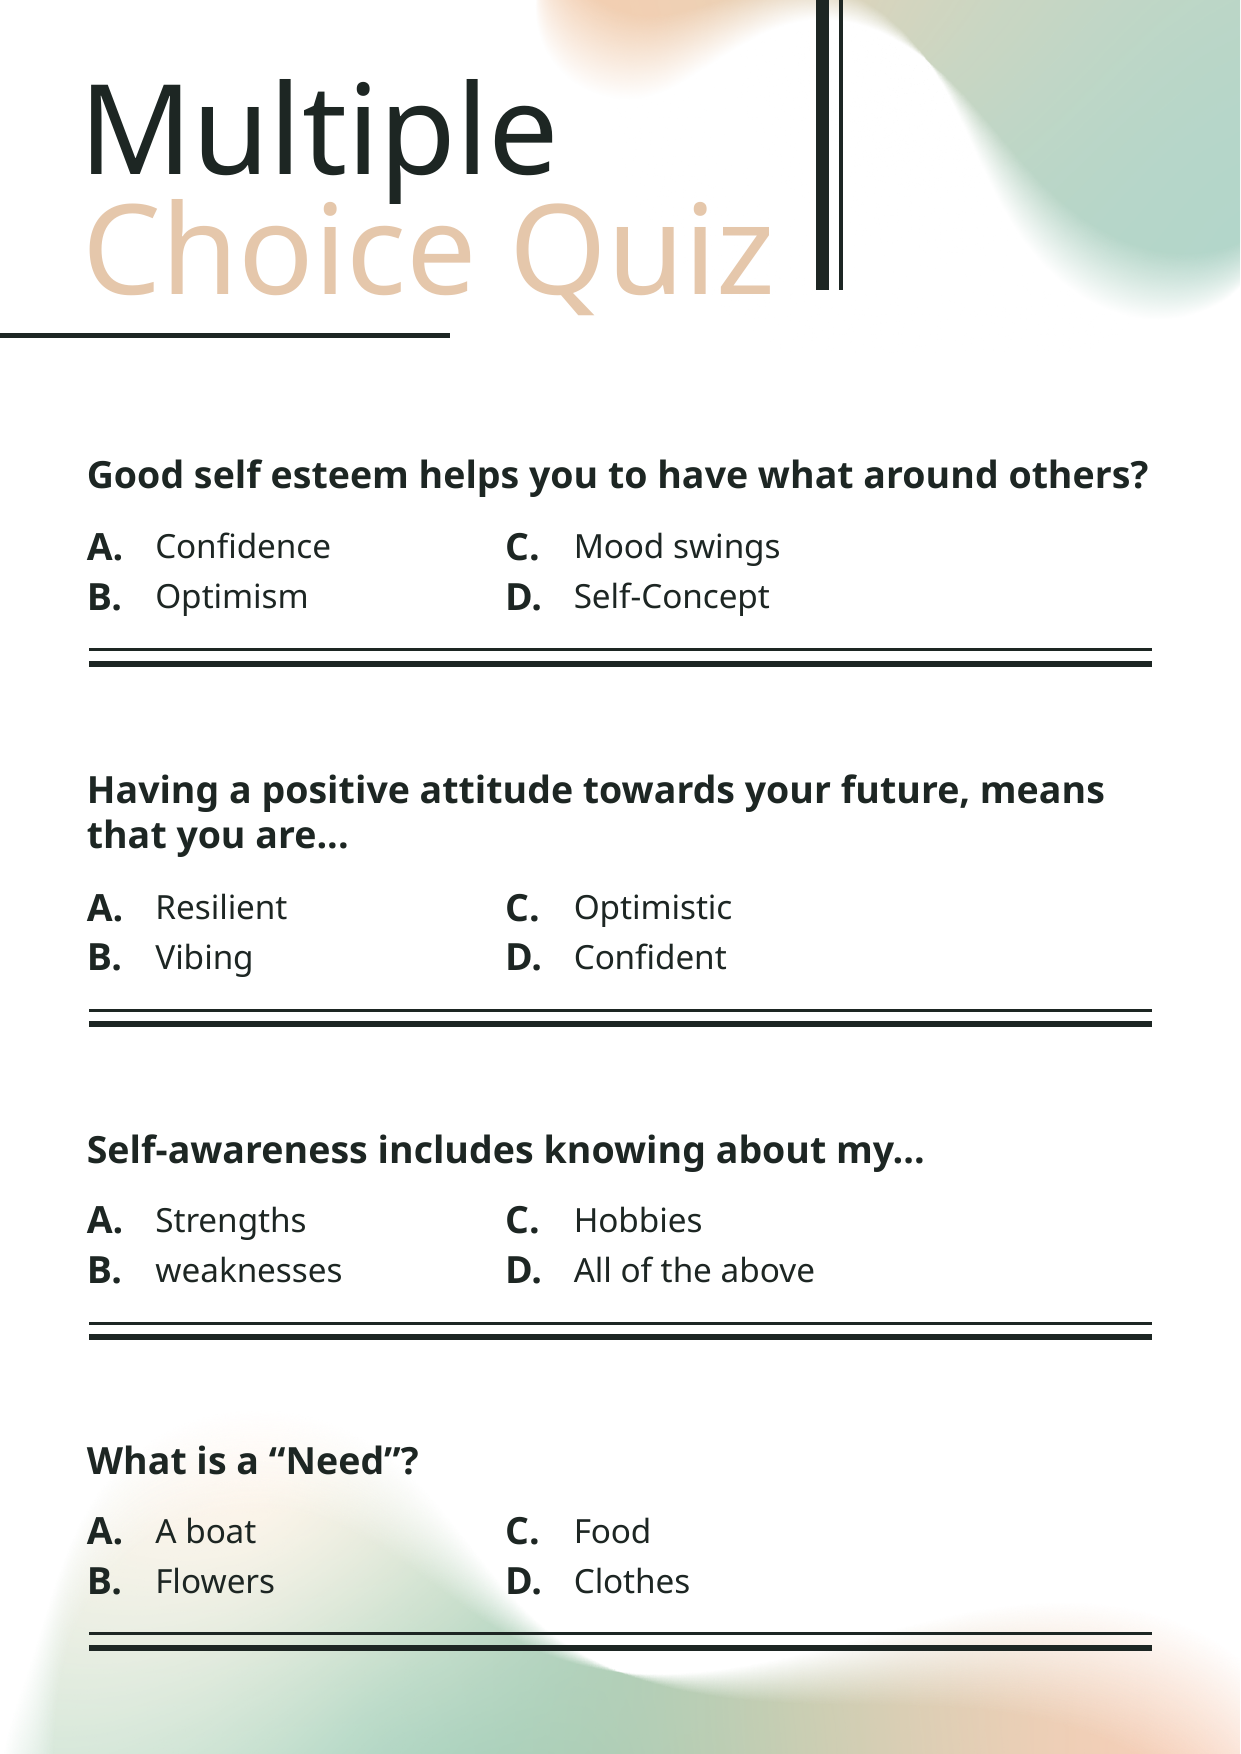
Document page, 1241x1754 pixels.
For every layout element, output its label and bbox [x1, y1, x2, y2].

picture [0, 1342, 1241, 1754]
text_box [86, 451, 1153, 665]
text_box [86, 1125, 1153, 1338]
picture [469, 0, 1241, 354]
text_box [86, 765, 1153, 1025]
text_box [86, 1436, 1153, 1649]
text_box [0, 0, 842, 336]
